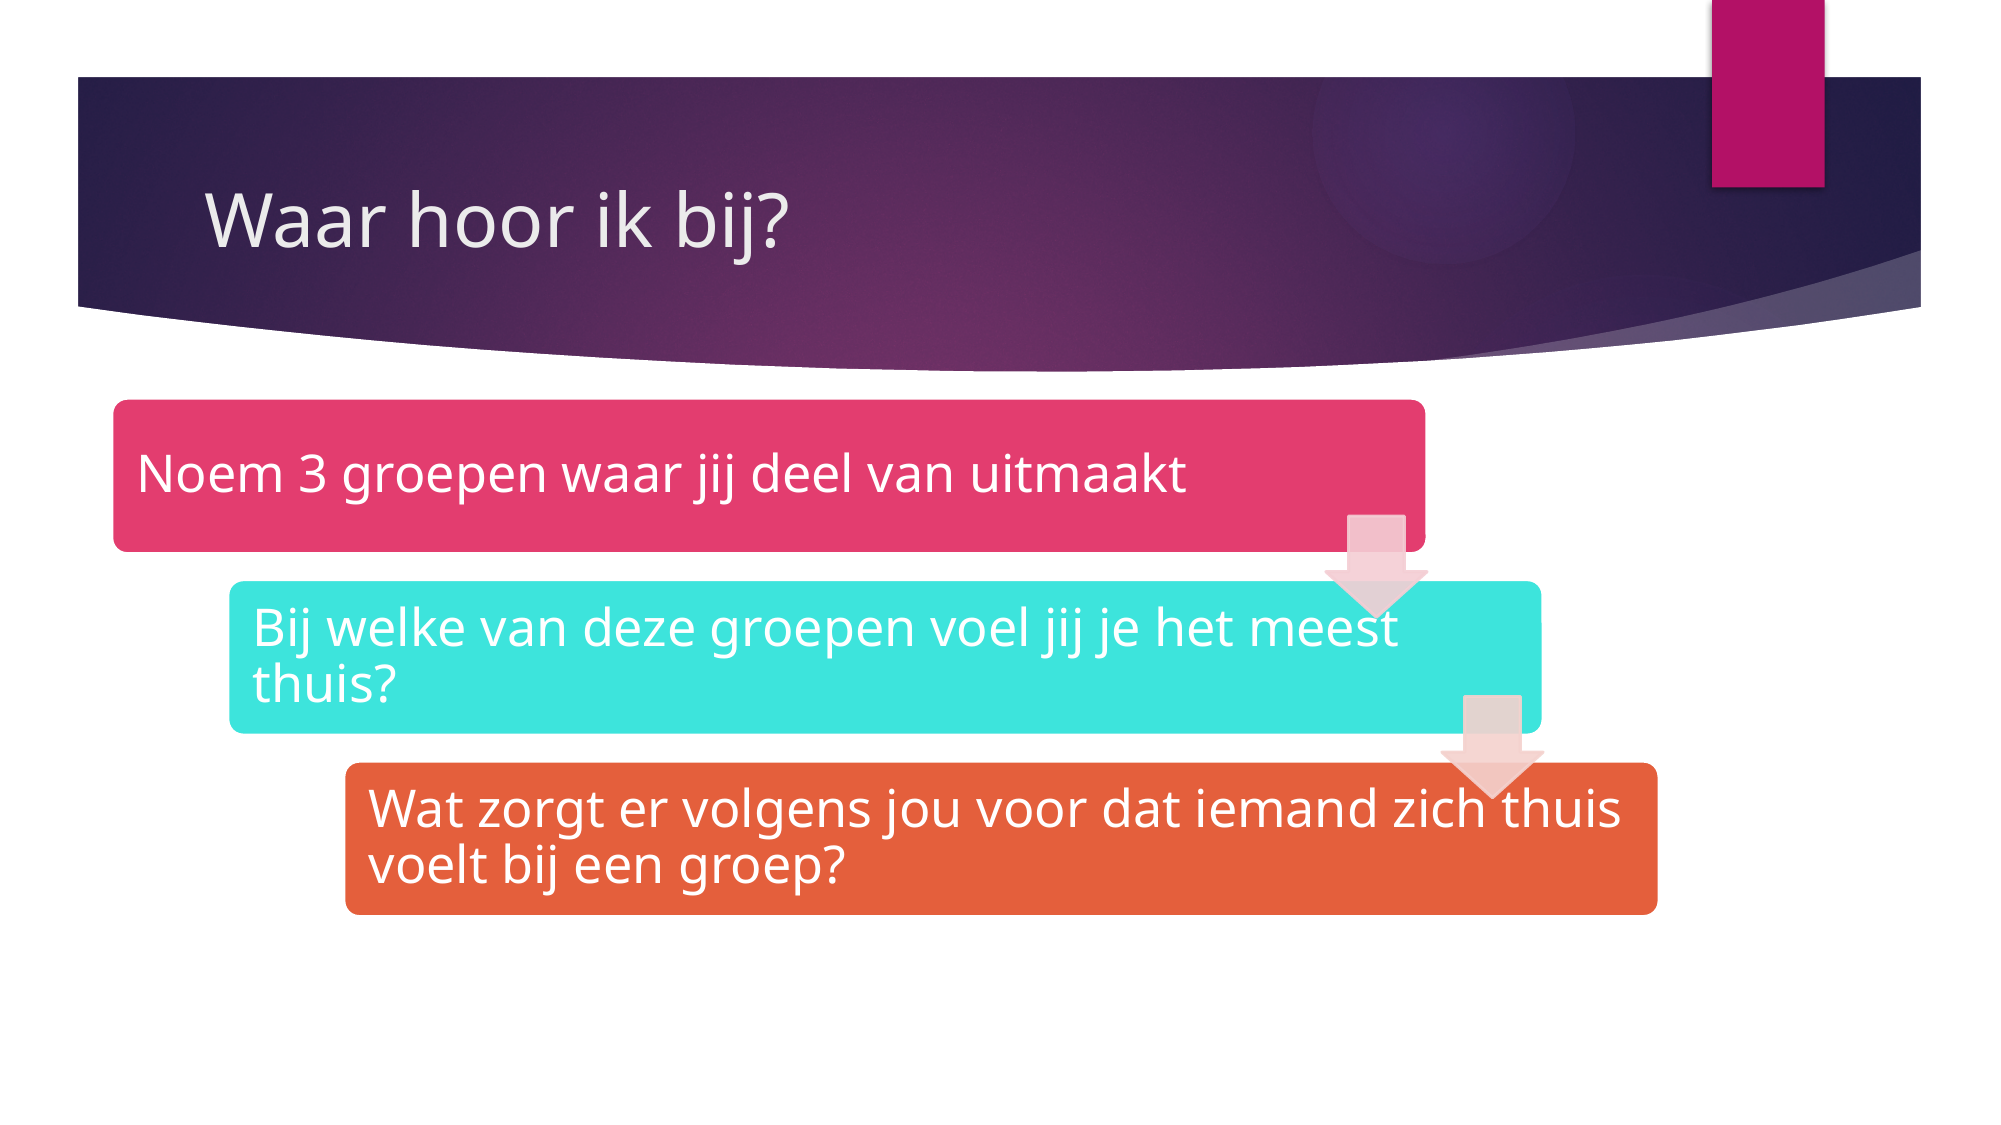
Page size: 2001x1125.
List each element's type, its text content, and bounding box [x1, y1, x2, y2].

title Waar hoor ik bij? [189, 159, 1627, 276]
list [111, 397, 1660, 917]
